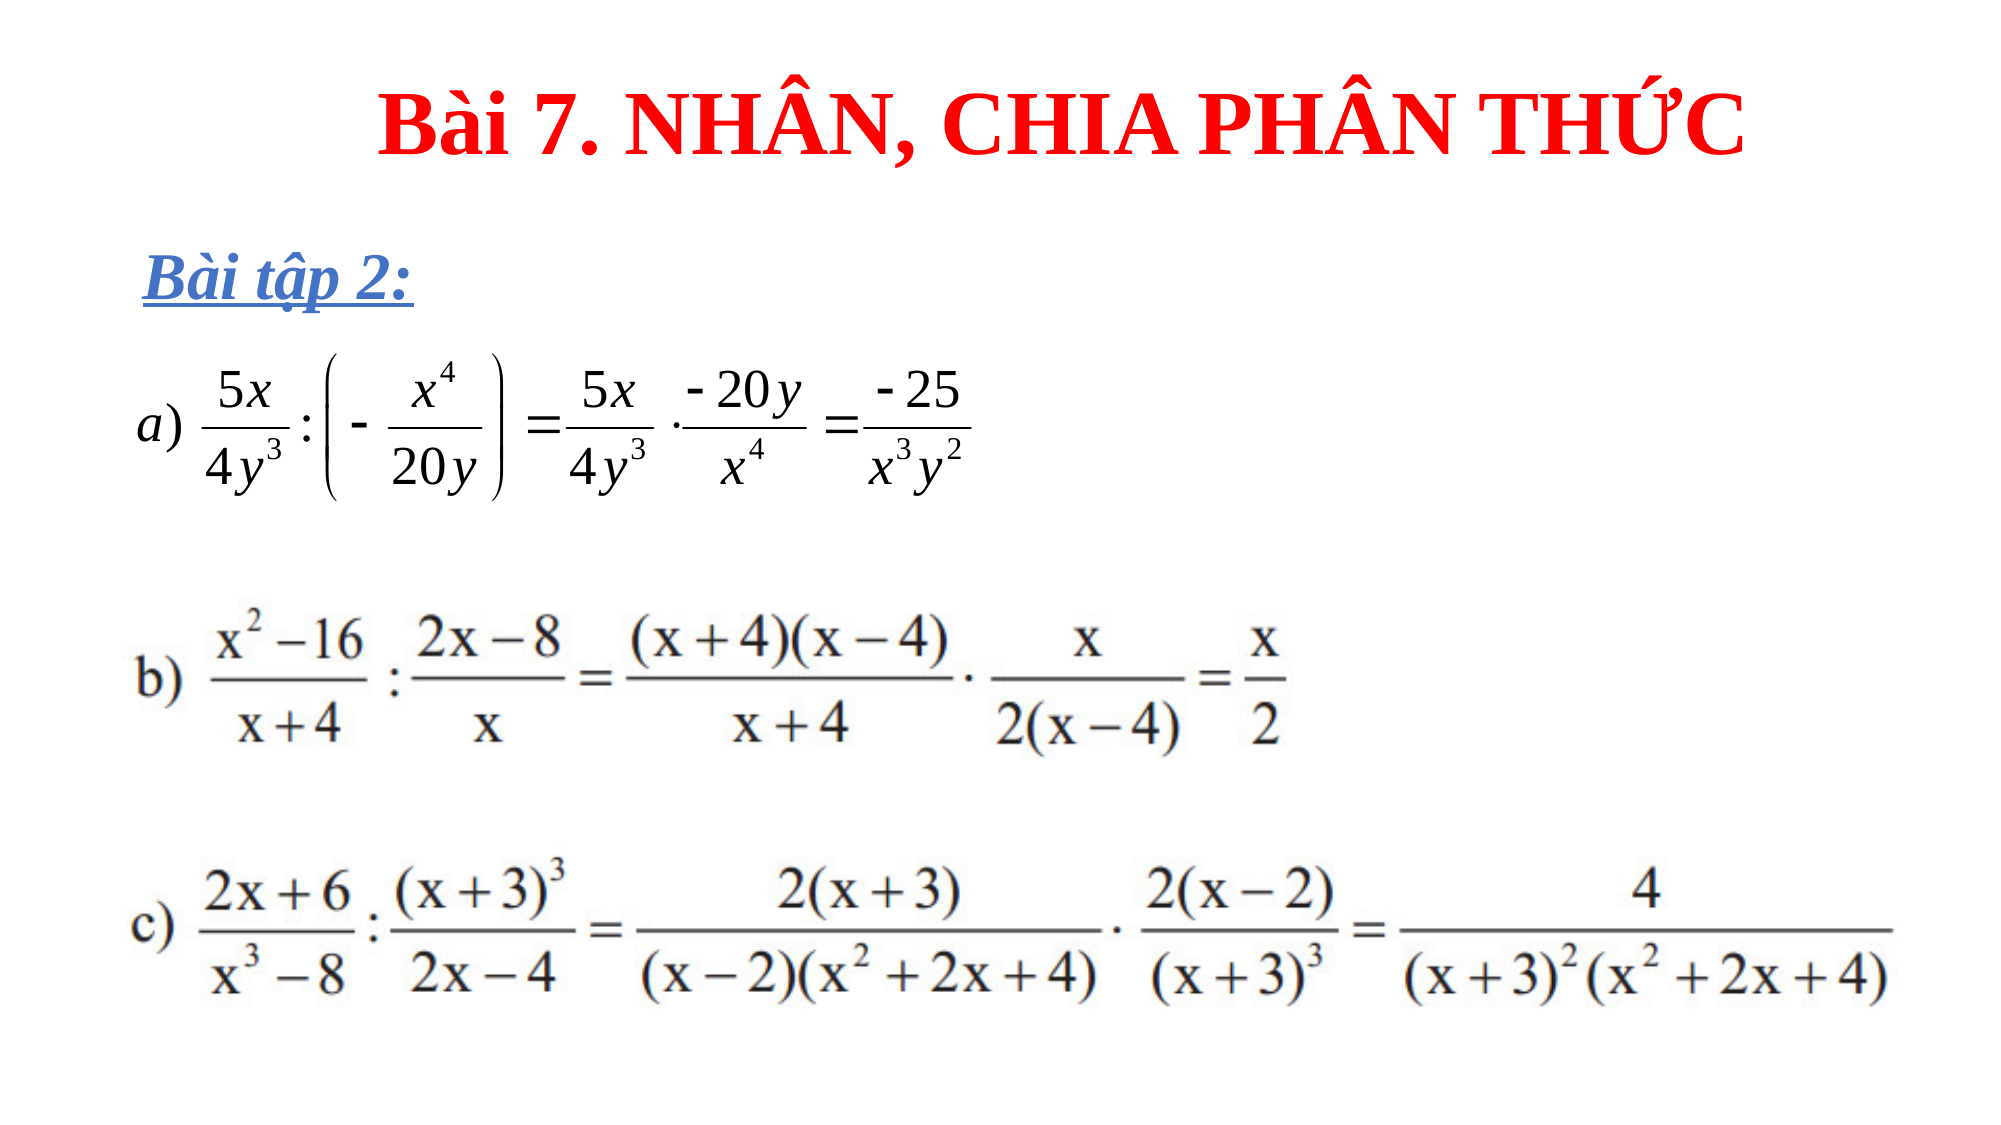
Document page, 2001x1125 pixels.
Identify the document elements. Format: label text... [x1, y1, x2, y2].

picture [118, 598, 1293, 760]
picture [126, 839, 1898, 1015]
text_box Bài 7. NHÂN, CHIA PHÂN THỨC [362, 55, 1883, 180]
text_box Bài tập 2: [127, 225, 429, 321]
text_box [128, 340, 984, 515]
